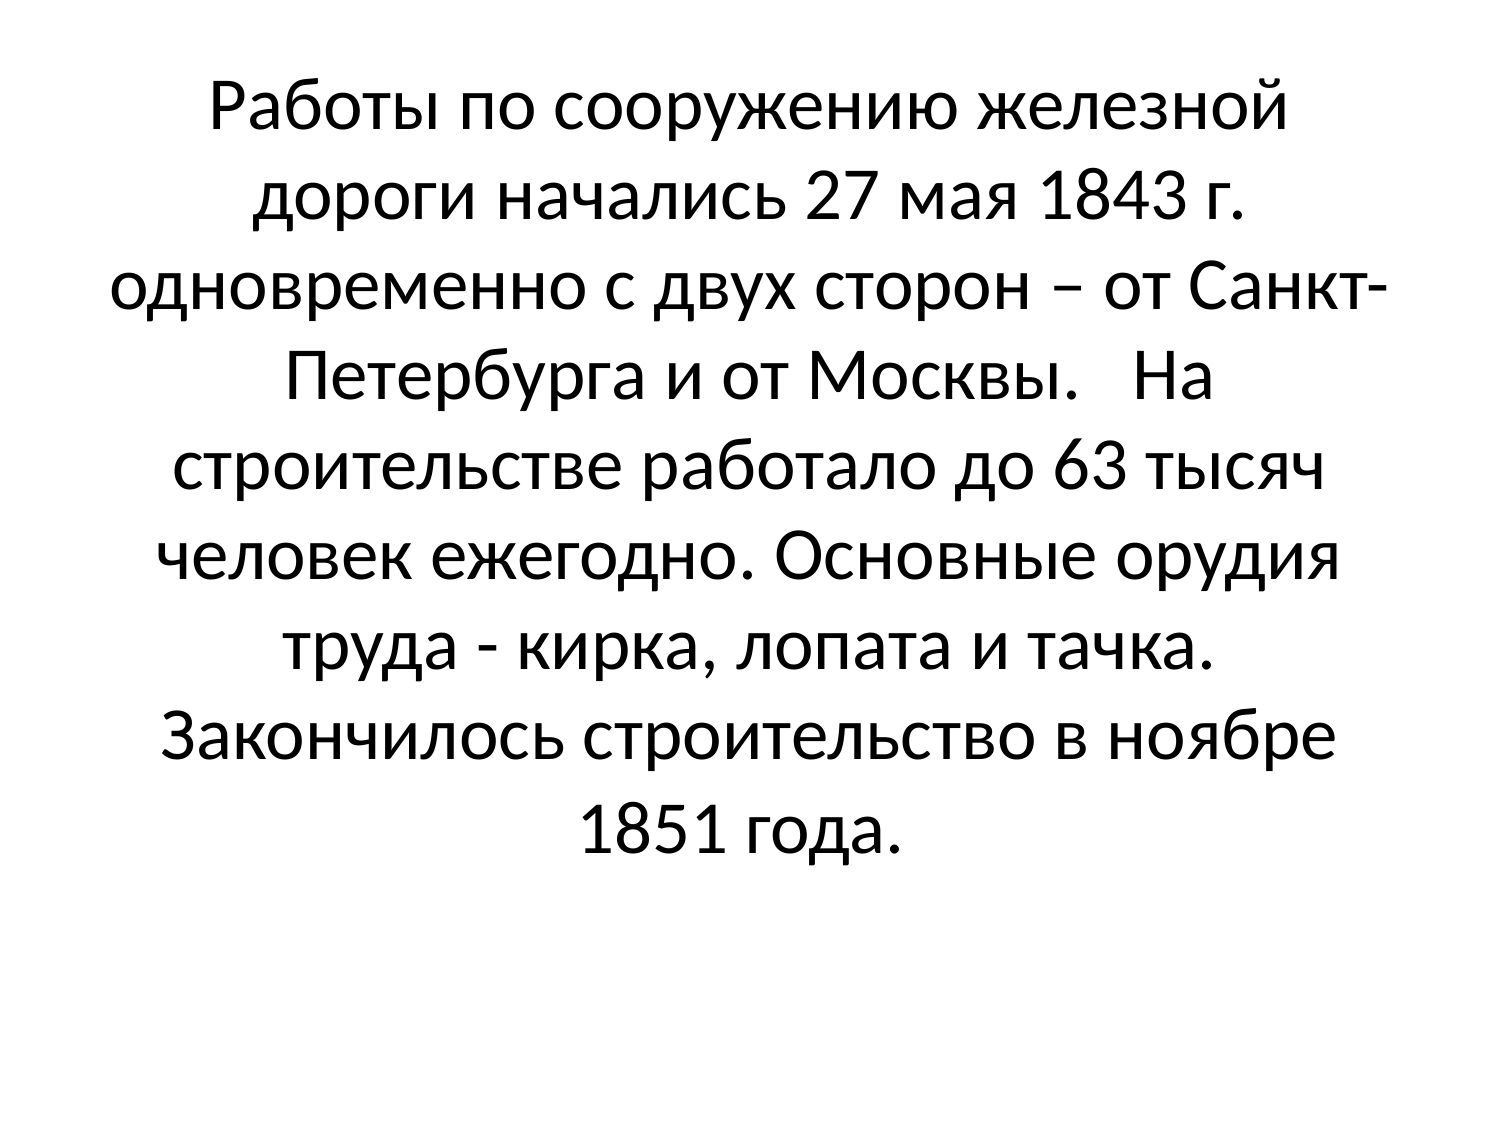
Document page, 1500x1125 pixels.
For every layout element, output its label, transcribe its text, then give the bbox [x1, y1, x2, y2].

title Работы по сооружению железной дороги начались 27 мая 1843 г. одновременно с двух сторон – от Санкт-Петербурга и от Москвы. На строительстве работало до 63 тысяч человек ежегодно. Основные орудия труда - кирка, лопата и тачка. Закончилось строительство в ноябре 1851 года. [75, 45, 1425, 879]
